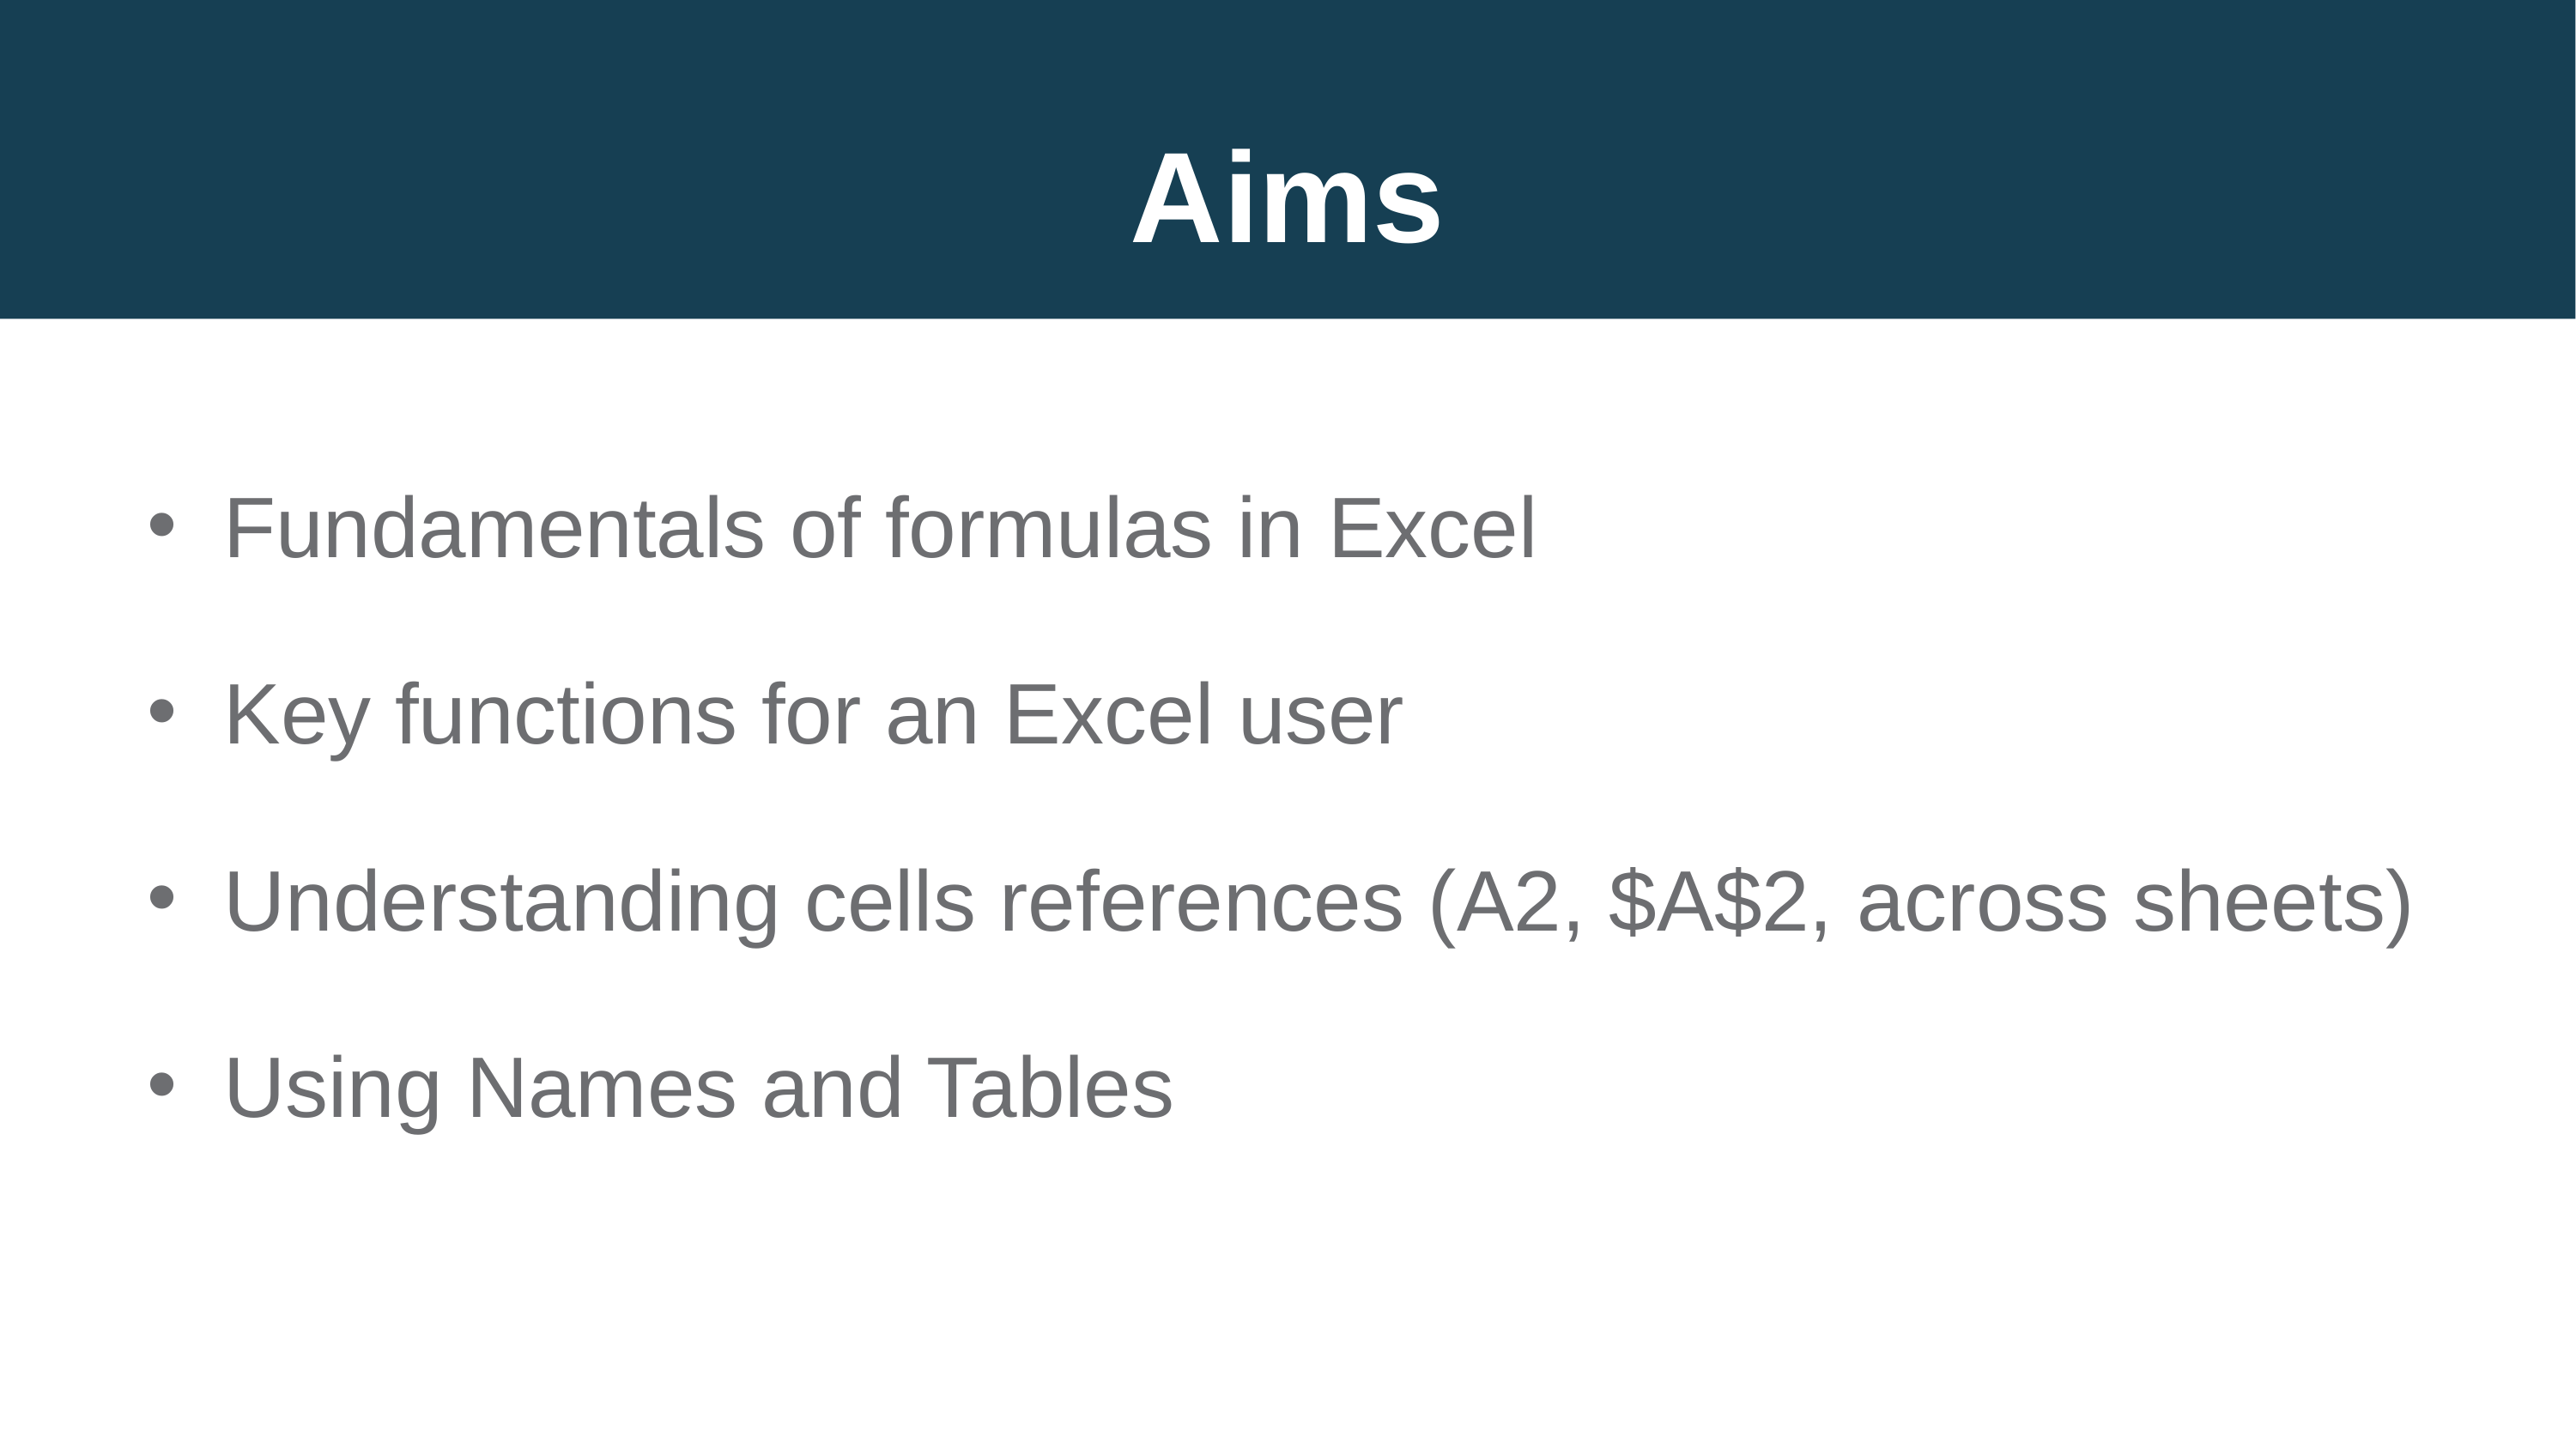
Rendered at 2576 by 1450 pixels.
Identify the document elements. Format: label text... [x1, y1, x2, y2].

list Fundamentals of formulas in Excel Key functions for an Excel user Understanding cells references (A2, $A$2, across sheets) Using Names and Tables [96, 410, 2480, 1333]
title Aims [96, 65, 2480, 269]
